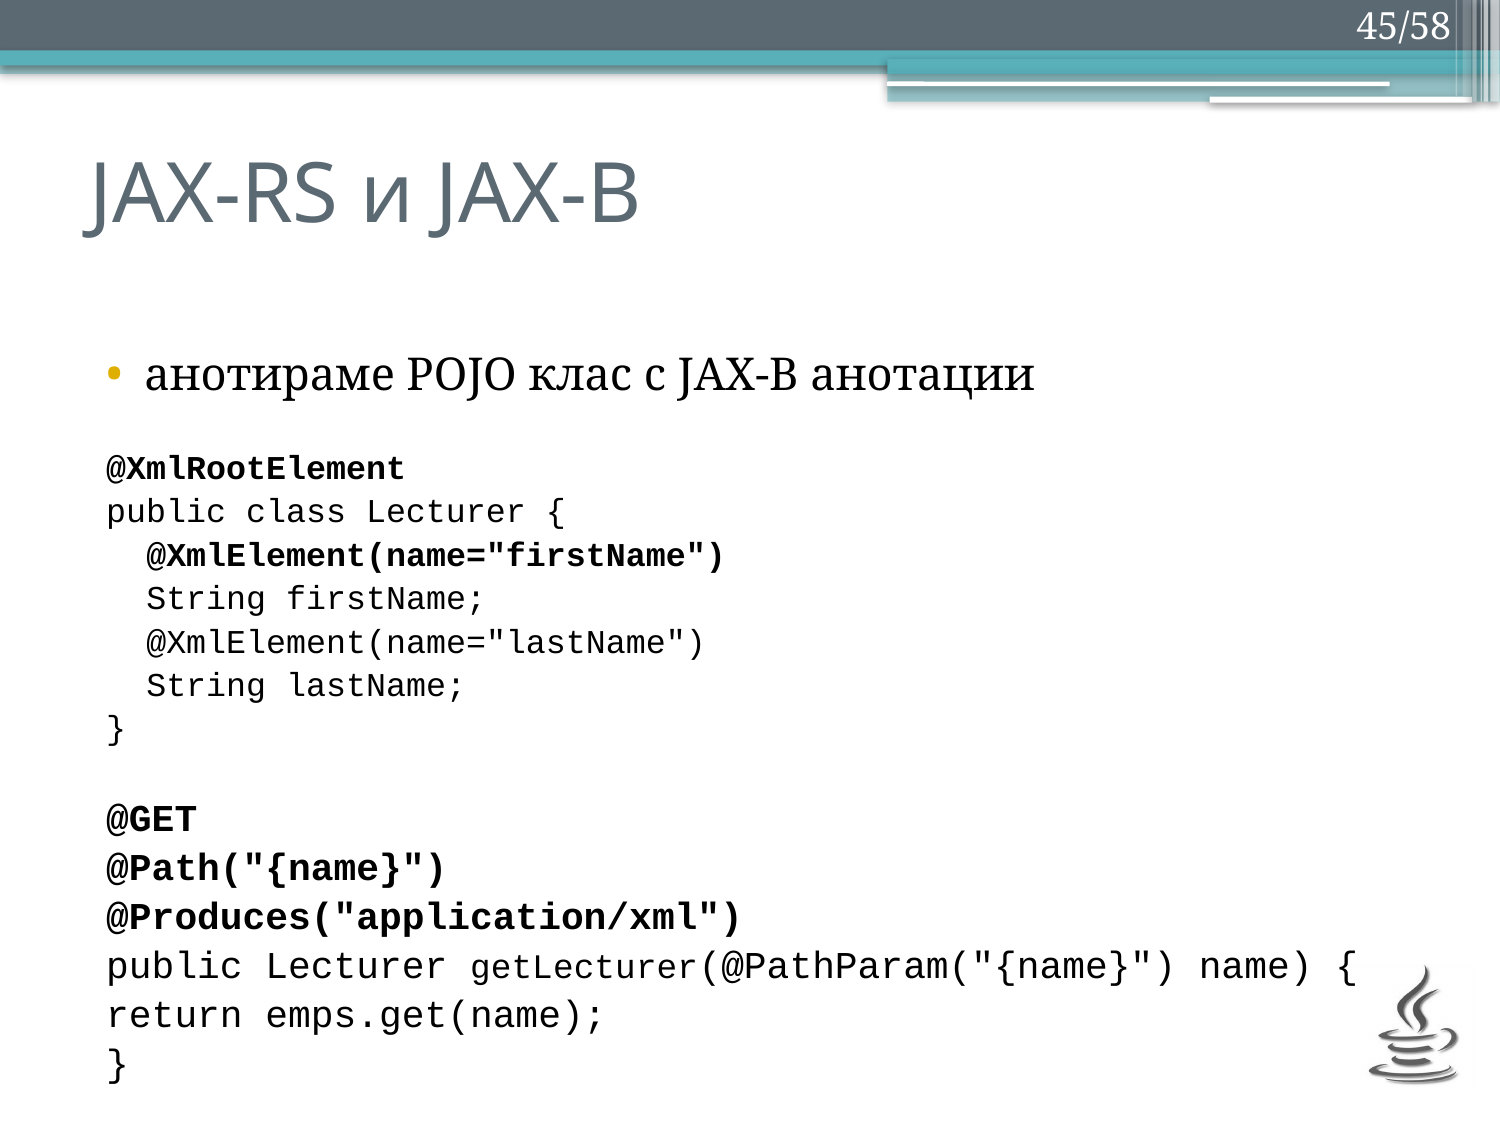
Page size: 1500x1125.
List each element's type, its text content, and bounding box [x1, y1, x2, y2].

picture [1352, 963, 1476, 1088]
list анотираме POJO клас с JAX-B анотации @XmlRootElement public class Lecturer { @XmlElement(name="firstName") String firstName; @XmlElement(name="lastName") String lastName; } @GET @Path("{name}") @Produces("application/xml") public Lecturer getLecturer(@PathParam("{name}") name) { return emps.get(name); } [75, 338, 1500, 1094]
title JAX-RS и JAX-B [75, 101, 1425, 277]
slide_number 45/58 [1305, 0, 1466, 61]
